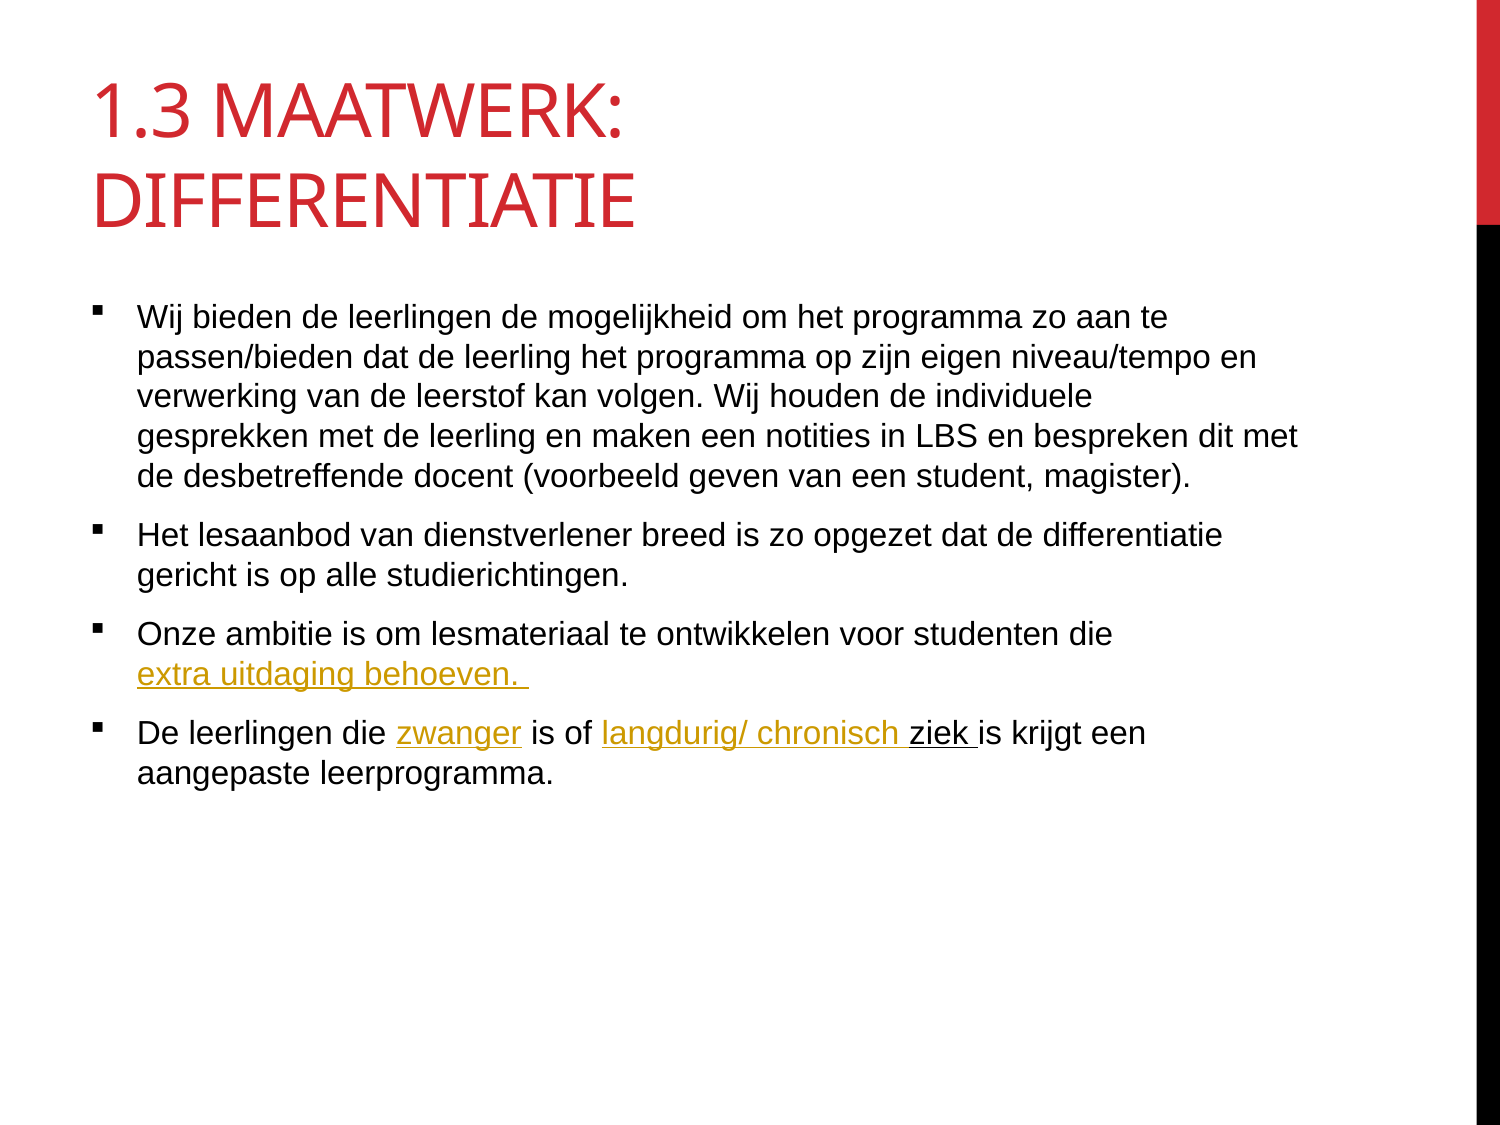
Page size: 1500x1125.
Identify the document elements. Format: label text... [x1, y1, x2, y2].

title 1.3 Maatwerk: Differentiatie [75, 25, 1025, 250]
list Wij bieden de leerlingen de mogelijkheid om het programma zo aan te passen/bieden dat de leerling het programma op zijn eigen niveau/tempo en verwerking van de leerstof kan volgen. Wij houden de individuele gesprekken met de leerling en maken een notities in LBS en bespreken dit met de desbetreffende docent (voorbeeld geven van een student, magister). Het lesaanbod van dienstverlener breed is zo opgezet dat de differentiatie gericht is op alle studierichtingen. Onze ambitie is om lesmateriaal te ontwikkelen voor studenten die extra uitdaging behoeven. De leerlingen die zwanger is of langdurig/ chronisch ziek is krijgt een aangepaste leerprogramma. [75, 287, 1325, 1005]
